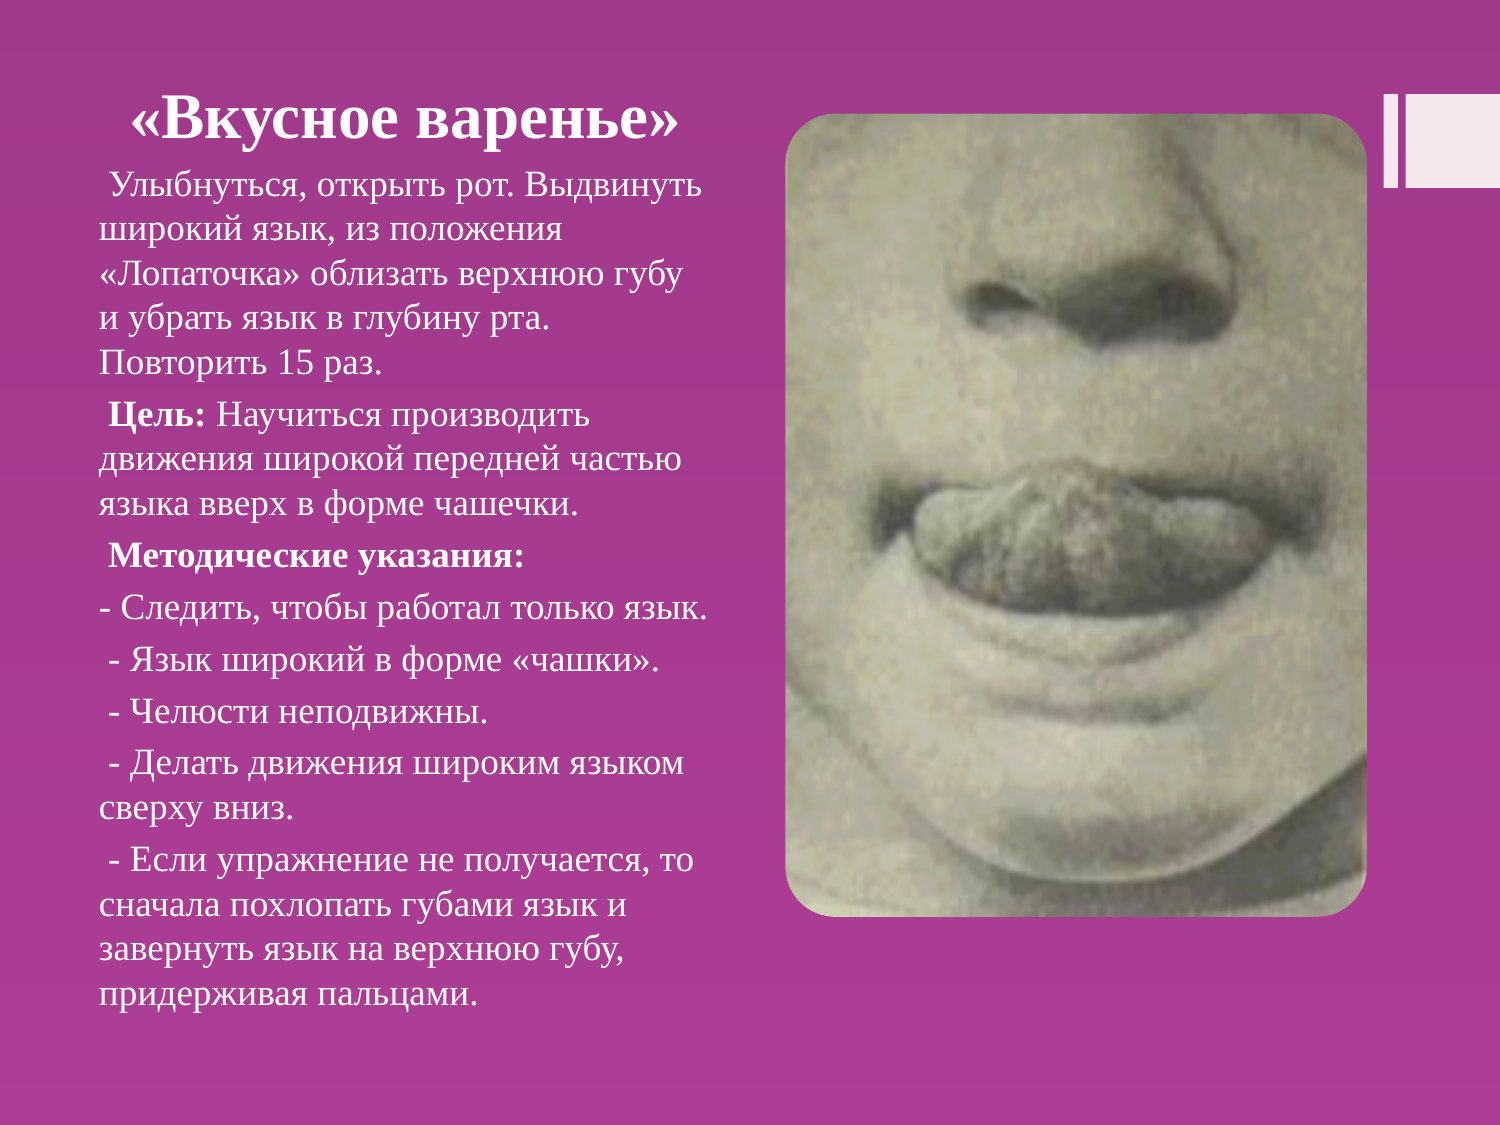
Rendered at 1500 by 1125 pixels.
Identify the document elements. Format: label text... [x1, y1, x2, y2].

picture [784, 113, 1368, 918]
list «Вкусное варенье» Улыбнуться, открыть рот. Выдвинуть широкий язык, из положения «Лопаточка» облизать верхнюю губу и убрать язык в глубину рта. Повторить 15 раз. Цель: Научиться производить движения широкой передней частью языка вверх в форме чашечки. Методические указания: - Следить, чтобы работал только язык. - Язык широкий в форме «чашки». - Челюсти неподвижны. - Делать движения широким языком сверху вниз. - Если упражнение не получается, то сначала похлопать губами язык и завернуть язык на верхнюю губу, придерживая пальцами. [76, 66, 727, 1035]
